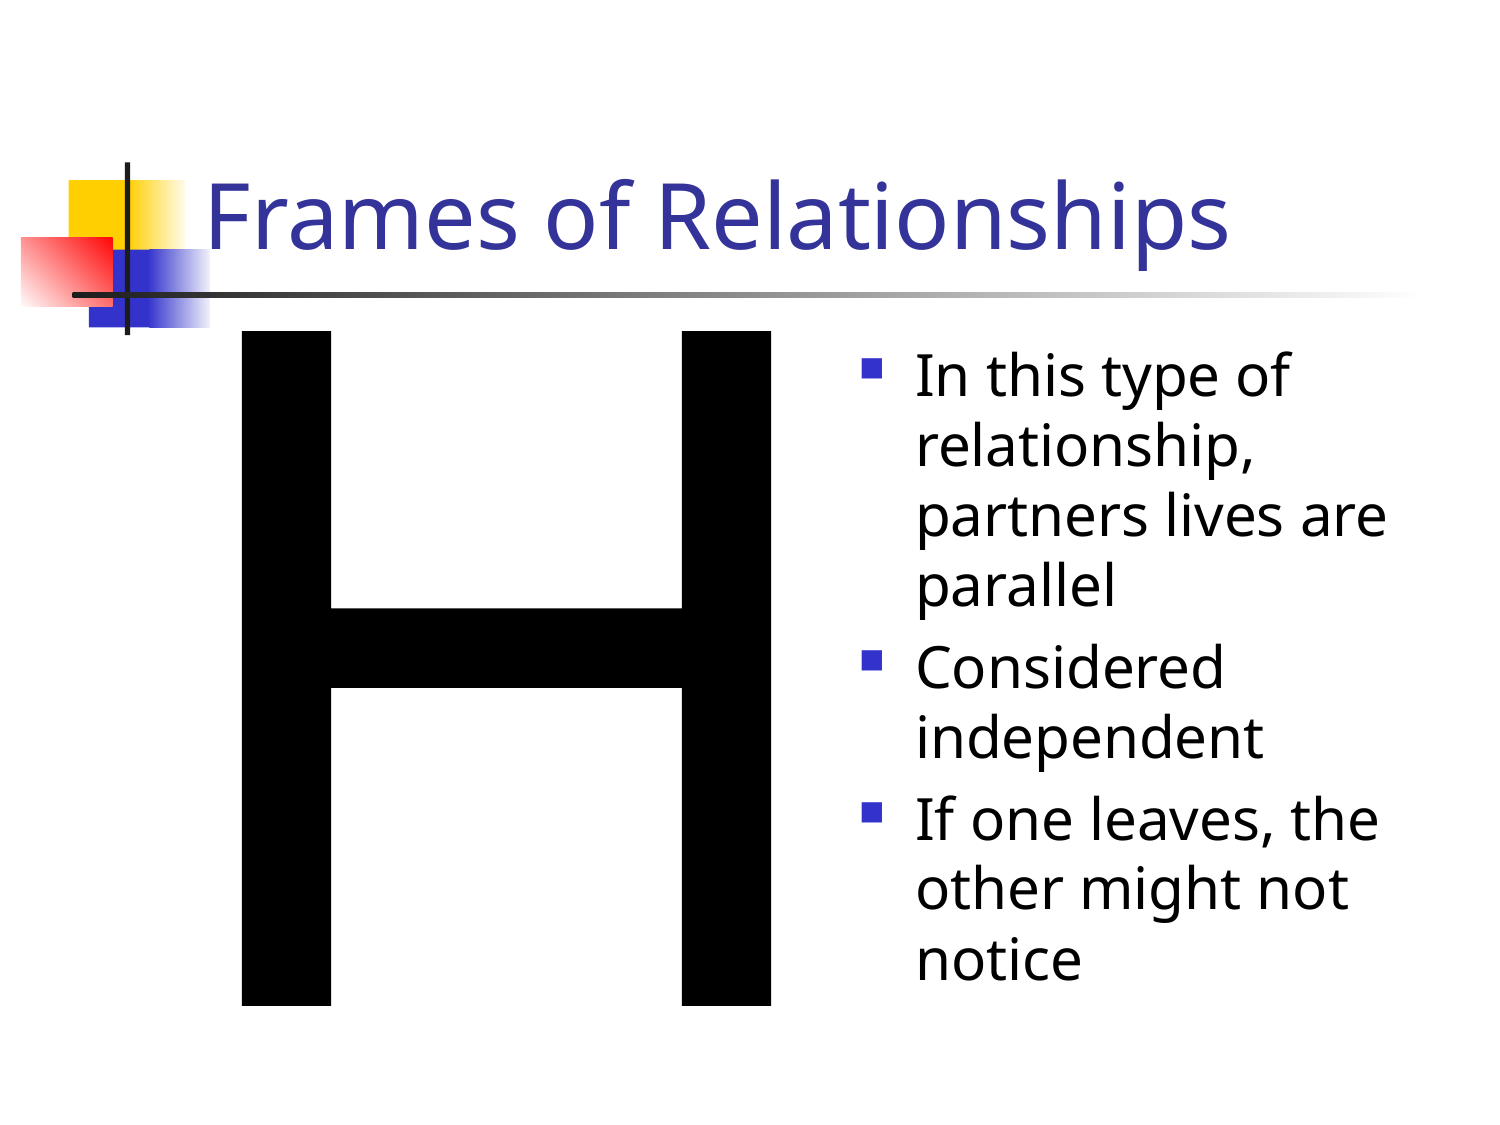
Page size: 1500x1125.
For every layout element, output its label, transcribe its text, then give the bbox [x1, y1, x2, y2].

title Frames of Relationships [188, 35, 1468, 275]
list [193, 330, 820, 1007]
list In this type of relationship, partners lives are parallel Considered independent If one leaves, the other might not notice [844, 331, 1469, 1006]
